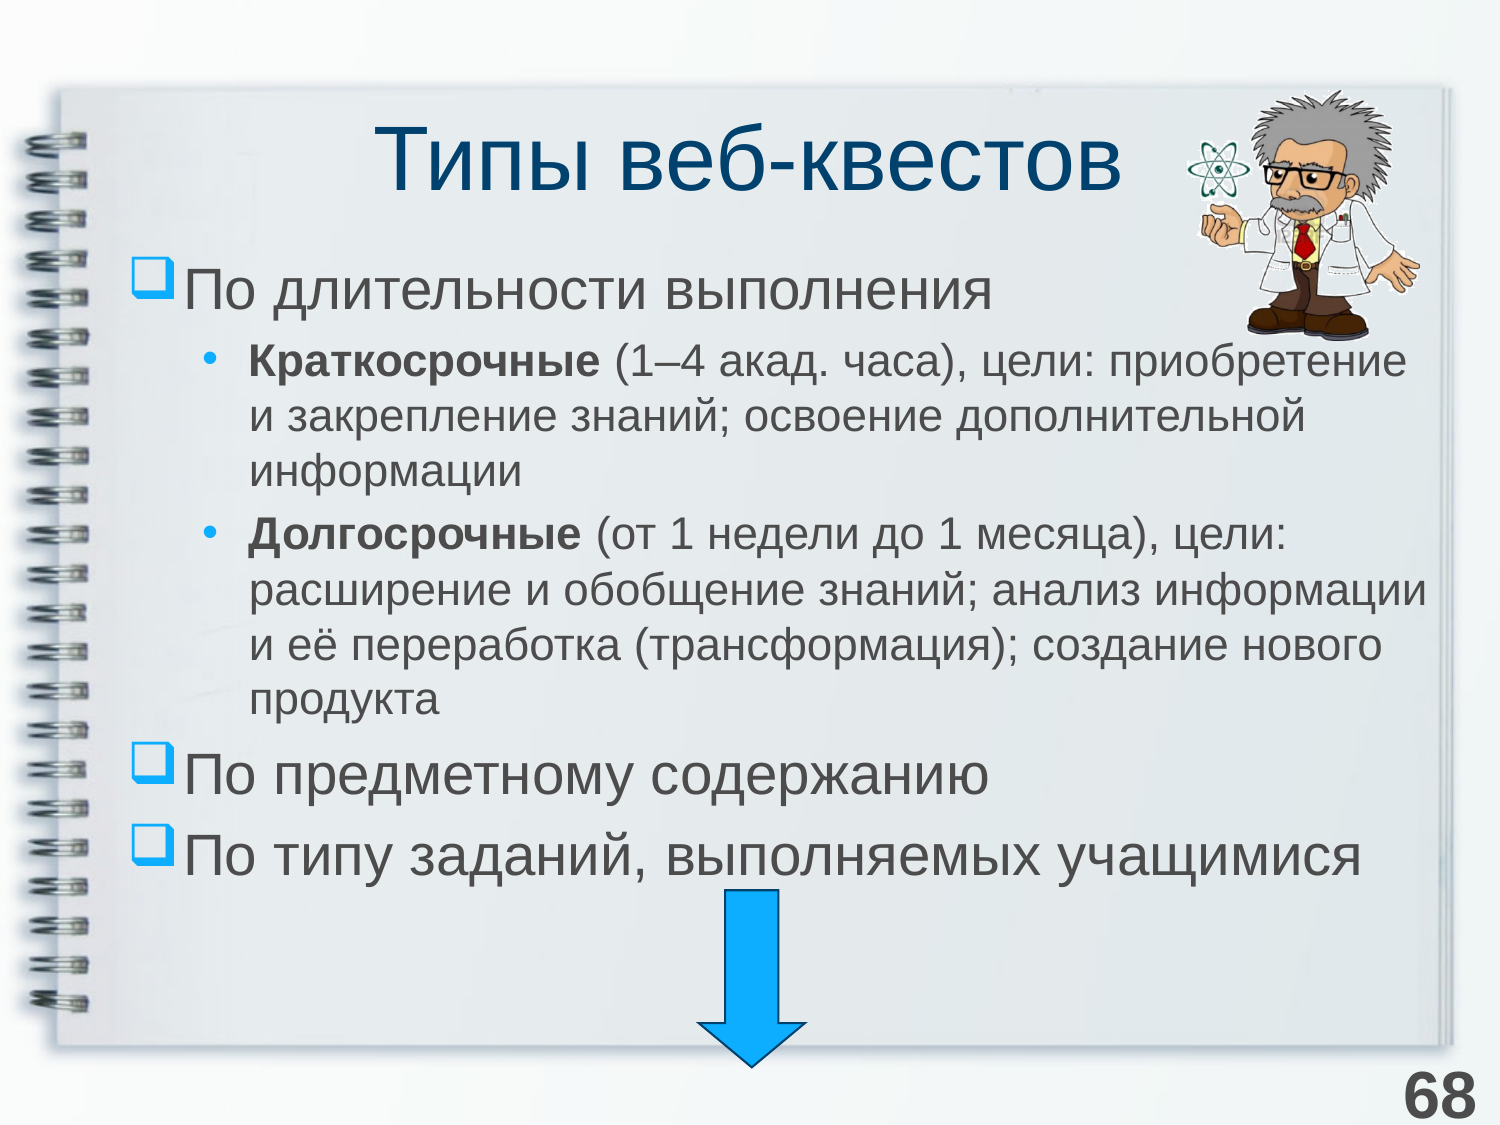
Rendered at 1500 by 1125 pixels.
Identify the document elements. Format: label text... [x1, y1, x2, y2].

text_box [698, 890, 805, 1068]
list По длительности выполнения Краткосрочные (1–4 акад. часа), цели: приобретение и закрепление знаний; освоение дополнительной информации Долгосрочные (от 1 недели до 1 месяца), цели: расширение и обобщение знаний; анализ информации и её переработка (трансформация); создание нового продукта По предметному содержанию По типу заданий, выполняемых учащимися [112, 243, 1447, 1024]
picture [0, 0, 1500, 1125]
slide_number 68 [1375, 1043, 1493, 1123]
title Типы веб-квестов [74, 90, 1184, 218]
